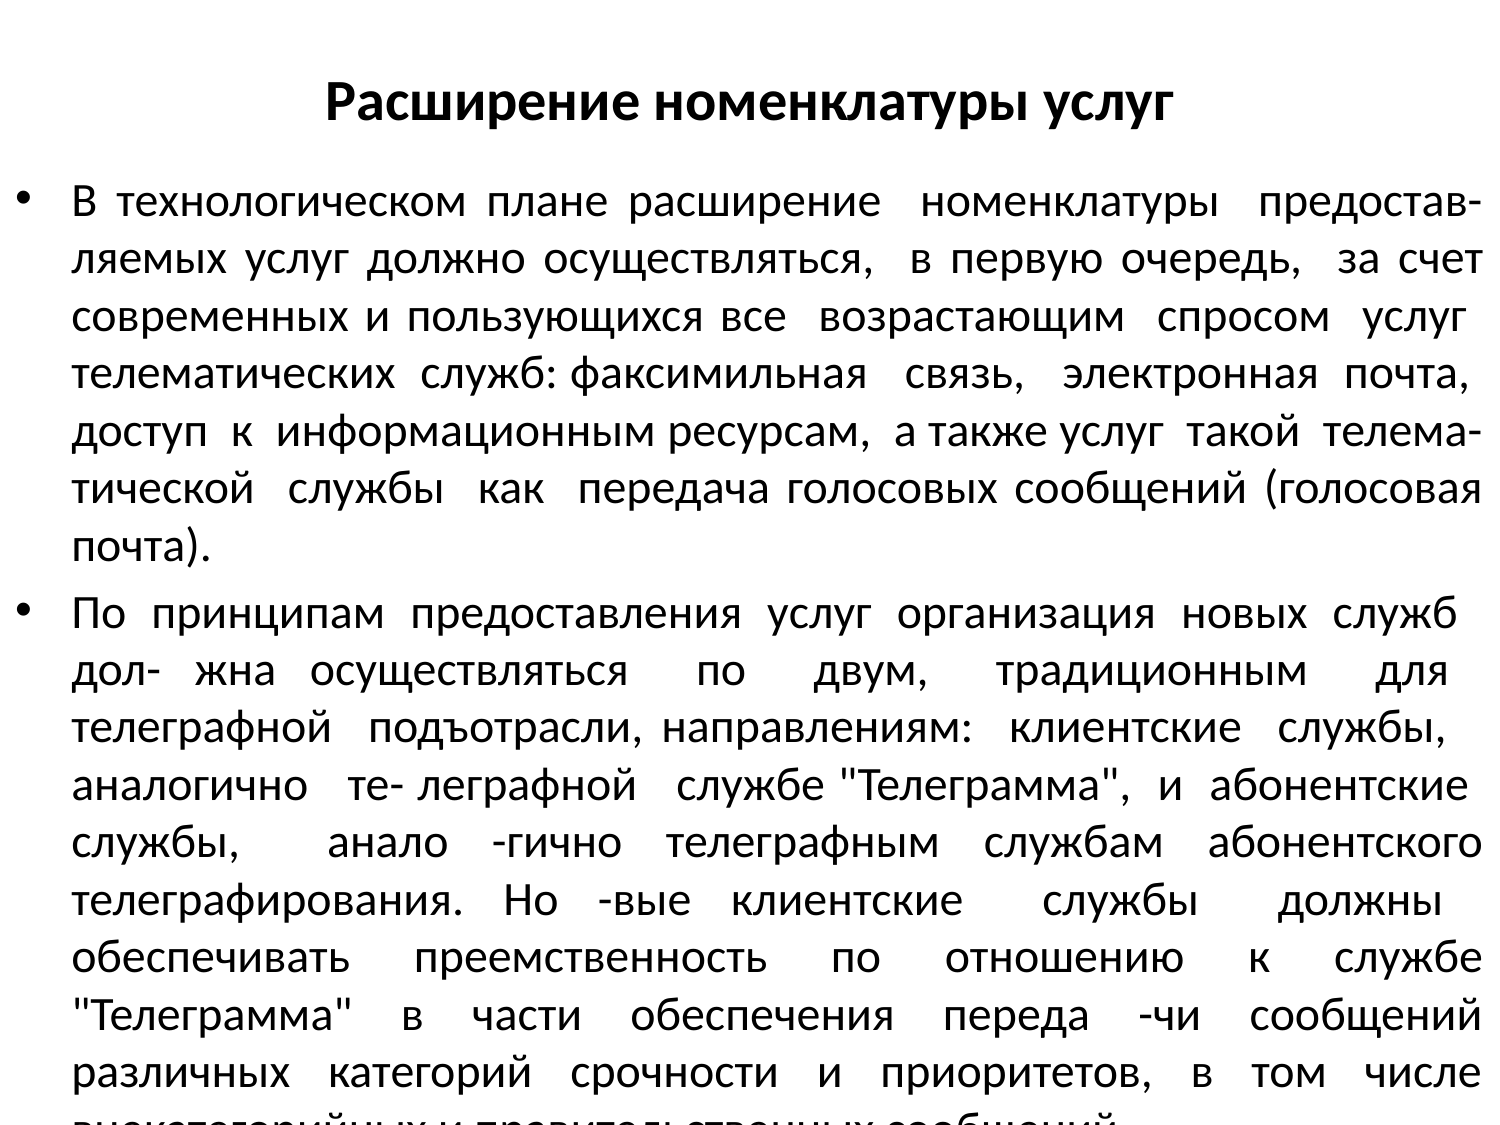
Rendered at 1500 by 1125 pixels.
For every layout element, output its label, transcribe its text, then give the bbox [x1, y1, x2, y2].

list В технологическом плане расширение номенклатуры предостав- ляемых услуг должно осуществляться, в первую очередь, за счет современных и пользующихся все возрастающим спросом услуг телематических служб: факсимильная связь, электронная почта, доступ к информационным ресурсам, а также услуг такой телема- тической службы как передача голосовых сообщений (голосовая почта). По принципам предоставления услуг организация новых служб дол- жна осуществляться по двум, традиционным для телеграфной подъотрасли, направлениям: клиентские службы, аналогично те- леграфной службе "Телеграмма", и абонентские службы, анало -гично телеграфным службам абонентского телеграфирования. Но -вые клиентские службы должны обеспечивать преемственность по отношению к службе "Телеграмма" в части обеспечения переда -чи сообщений различных категорий срочности и приоритетов, в том числе внекатегорийных и правительственных сообщений. [0, 160, 1500, 1125]
title Расширение номенклатуры услуг [75, 45, 1425, 149]
